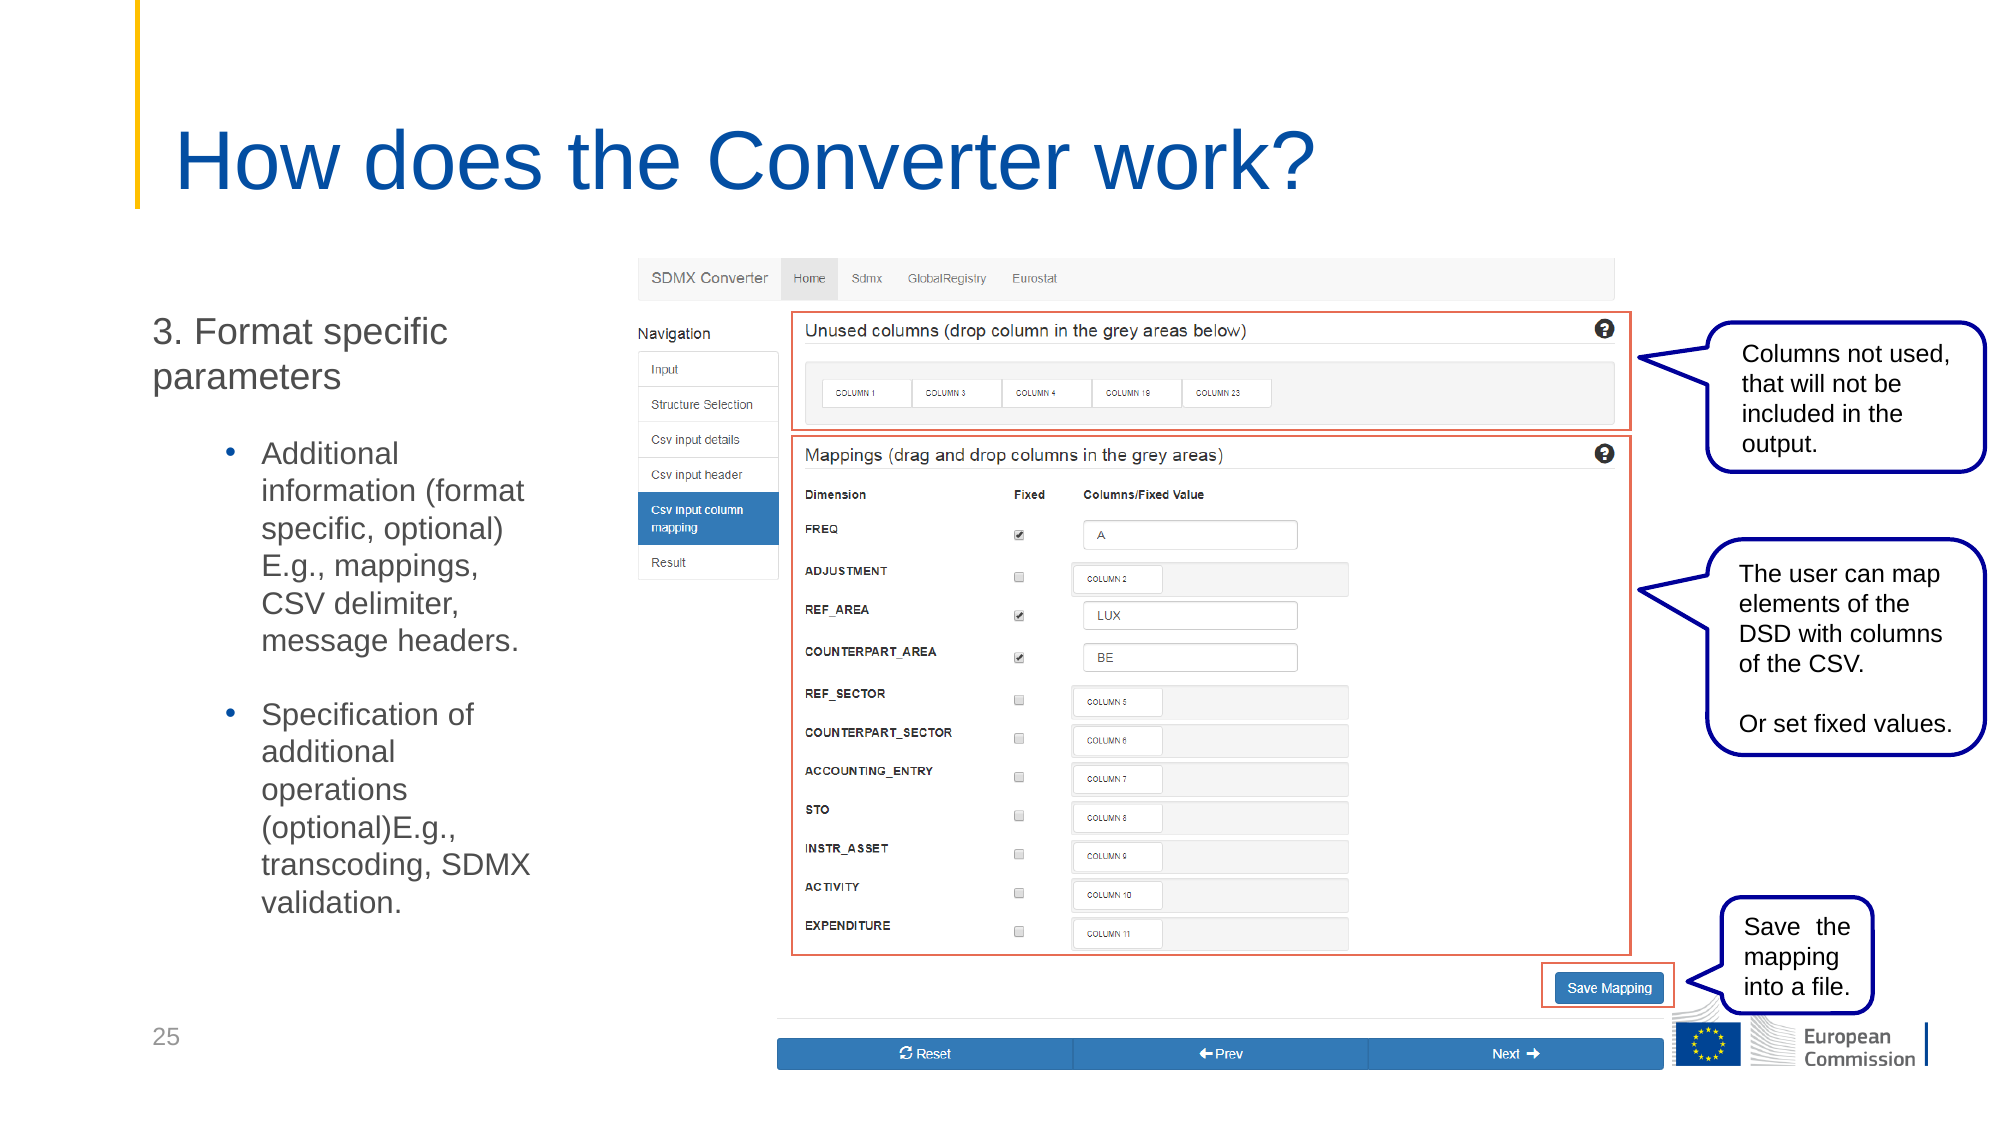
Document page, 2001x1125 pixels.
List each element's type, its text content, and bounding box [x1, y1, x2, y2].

text_box Columns not used, that will not be included in the output. [1639, 322, 1986, 472]
text_box 3. Format specific parameters Additional information (format specific, optional) E.g., mappings, CSV delimiter, message headers. Specification of additional operations (optional)E.g., transcoding, SDMX validation. [137, 299, 545, 937]
slide_number 25 [137, 1005, 588, 1066]
text_box [1619, 311, 1632, 431]
picture [632, 258, 1619, 956]
text_box The user can map elements of the DSD with columns of the CSV. Or set fixed values. [1639, 539, 1986, 756]
text_box [1619, 435, 1632, 956]
title How does the Converter work? [159, 79, 1885, 208]
picture [774, 962, 1928, 1074]
text_box Save the mapping into a file. [1687, 897, 1873, 1014]
